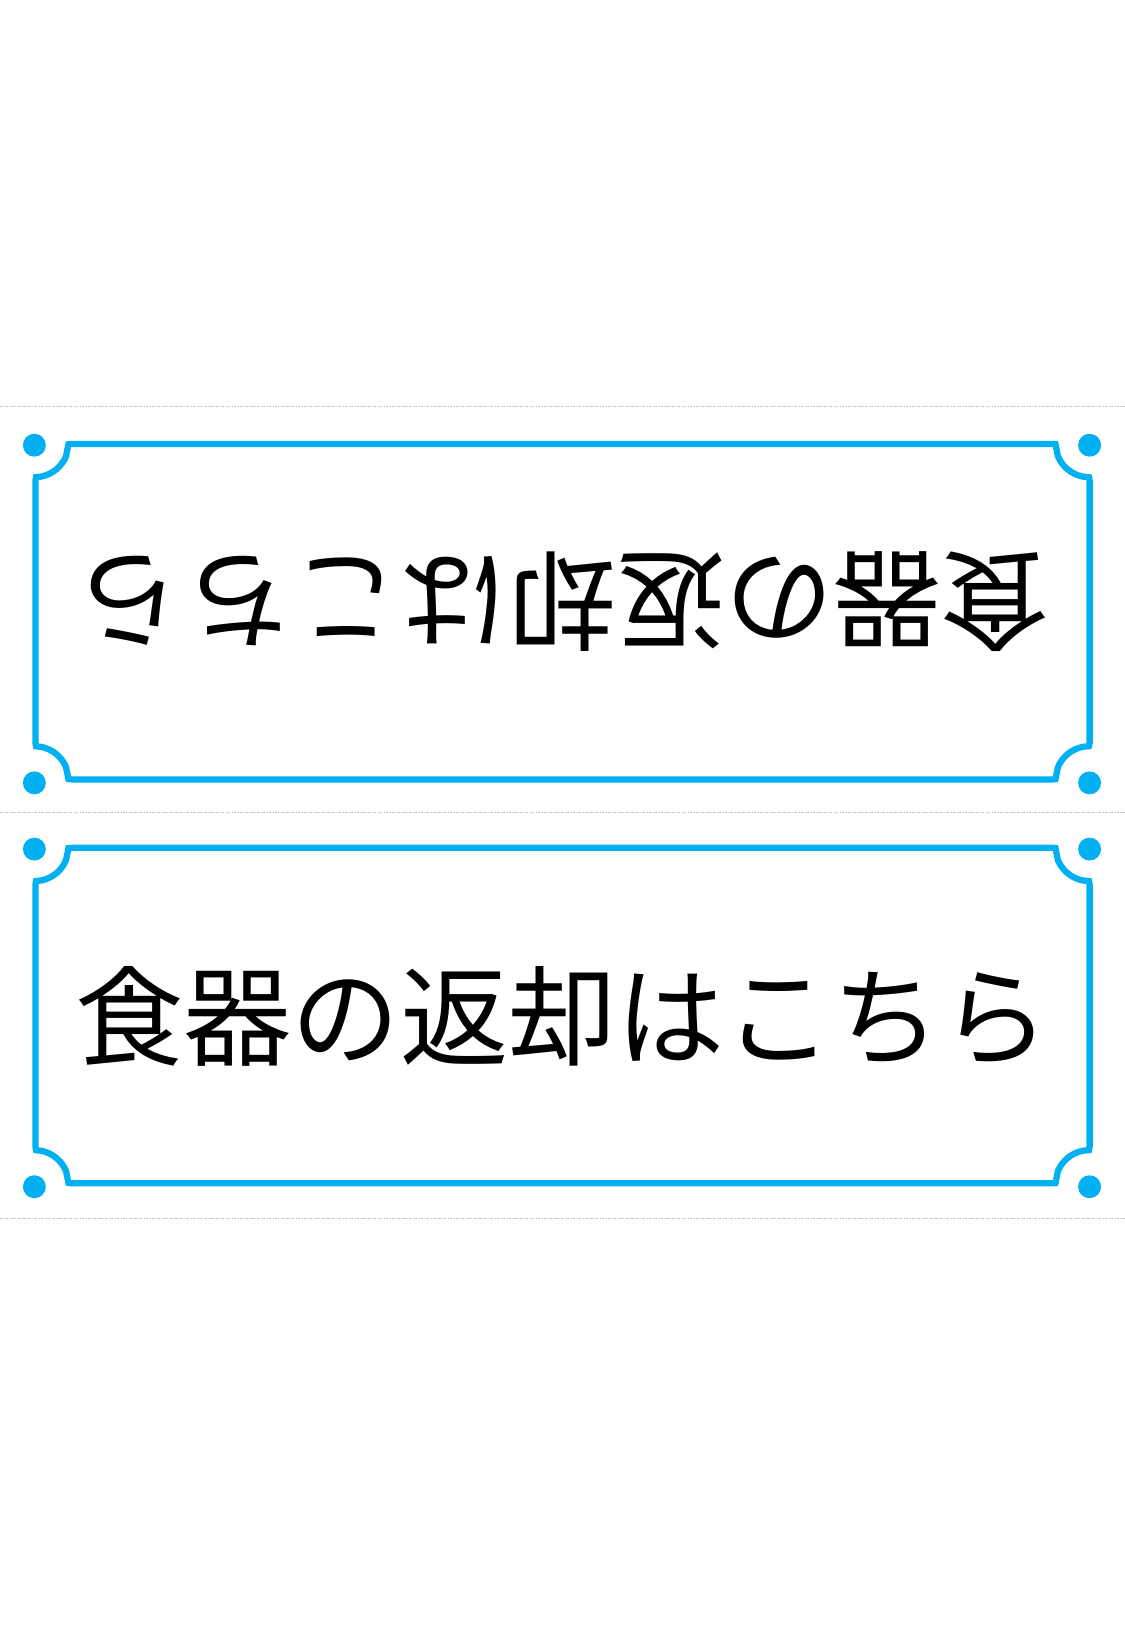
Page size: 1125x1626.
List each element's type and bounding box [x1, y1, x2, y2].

text_box [23, 838, 1100, 1198]
text_box [23, 434, 1100, 794]
